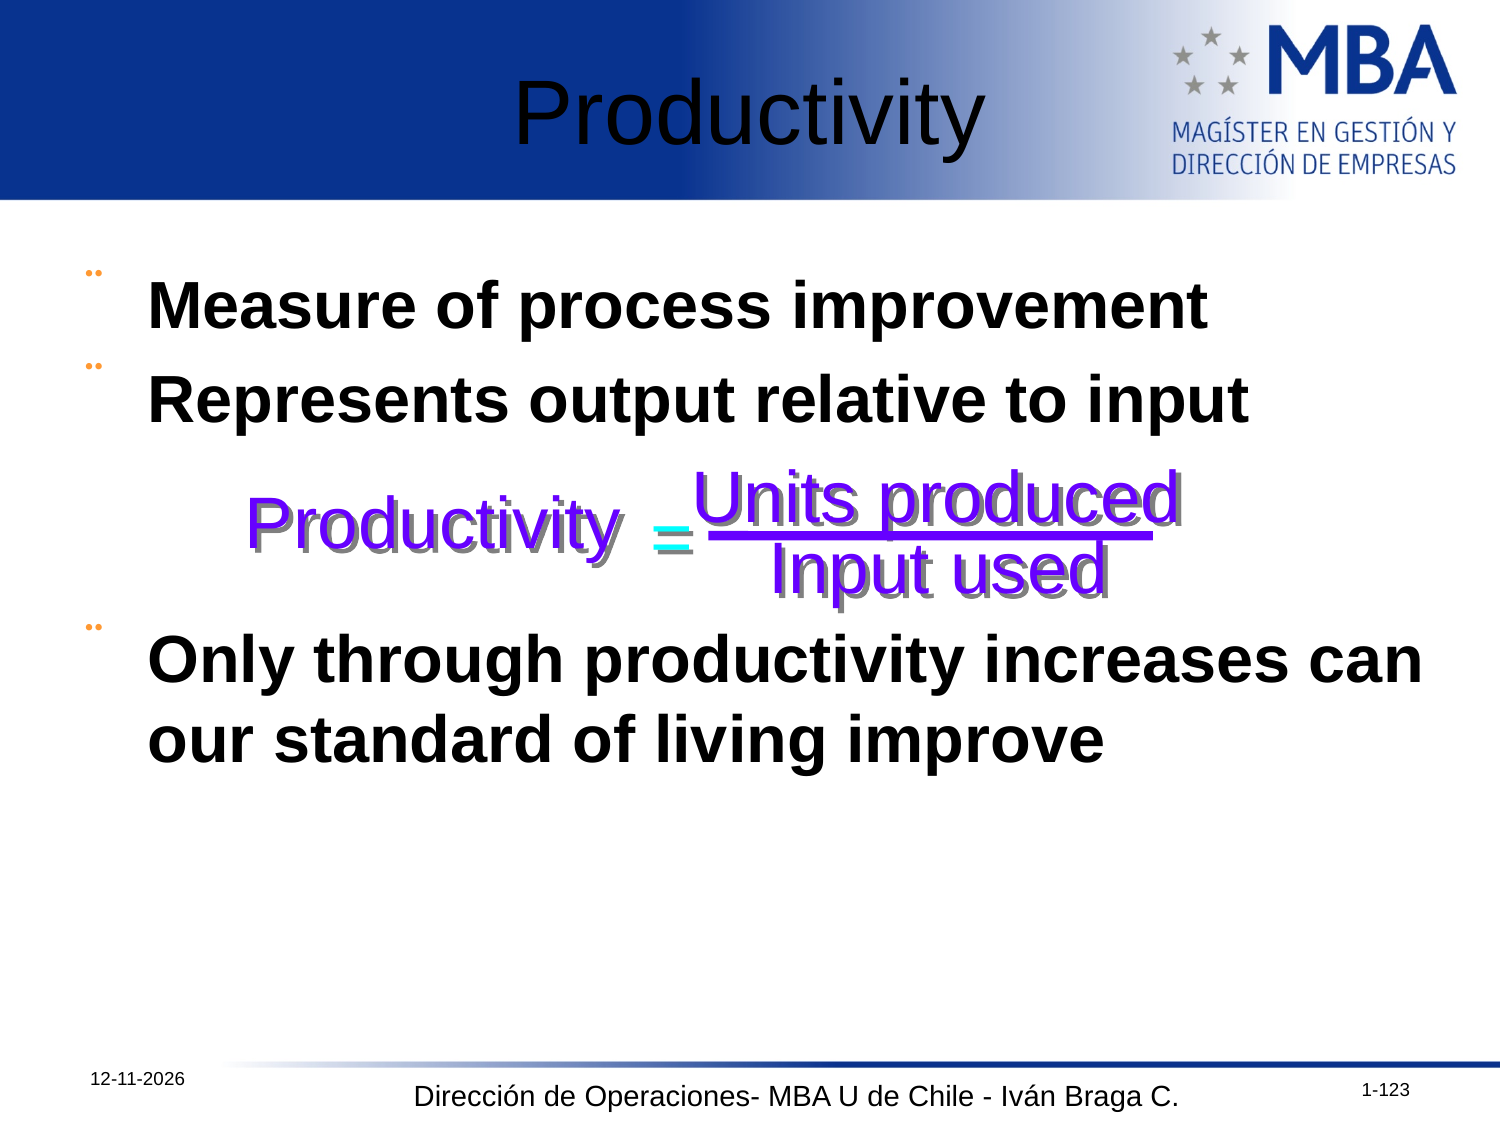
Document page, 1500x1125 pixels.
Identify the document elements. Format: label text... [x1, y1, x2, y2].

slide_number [74, 1058, 426, 1103]
title Productivity [75, 45, 1425, 233]
footer [501, 1070, 1034, 1125]
picture [0, 0, 1500, 1125]
text_box Measure of process improvement Represents output relative to input Only through productivity increases can our standard of living improve [69, 254, 1445, 871]
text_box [235, 441, 1214, 617]
slide_number 1-123 [1234, 1070, 1426, 1125]
